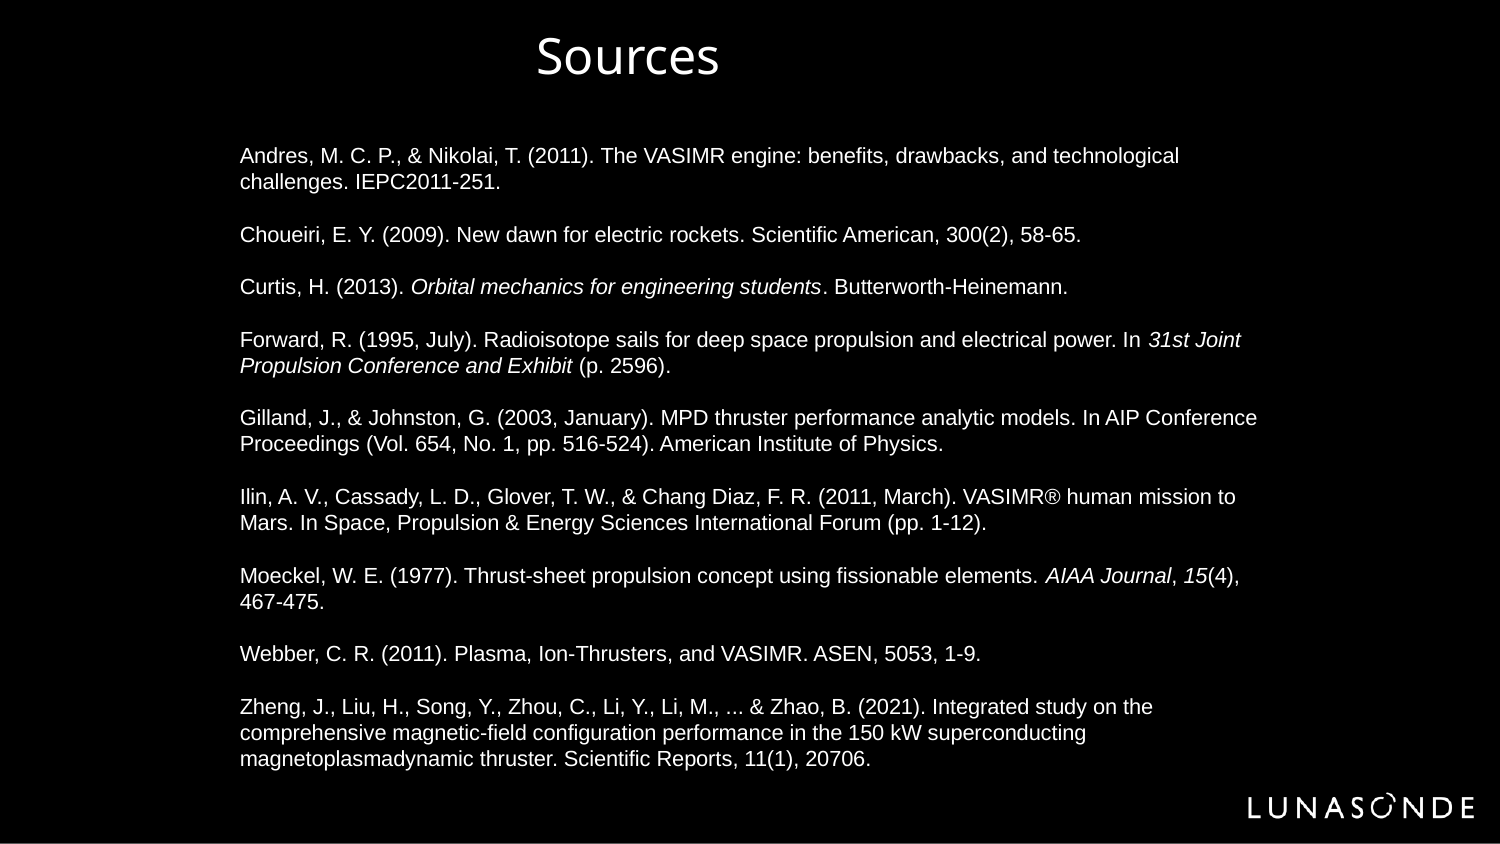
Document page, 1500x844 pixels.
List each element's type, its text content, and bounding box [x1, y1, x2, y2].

text_box Andres, M. C. P., & Nikolai, T. (2011). The VASIMR engine: benefits, drawbacks, and technological challenges. IEPC2011-251. Choueiri, E. Y. (2009). New dawn for electric rockets. Scientific American, 300(2), 58-65. Curtis, H. (2013). Orbital mechanics for engineering students. Butterworth-Heinemann. Forward, R. (1995, July). Radioisotope sails for deep space propulsion and electrical power. In 31st Joint Propulsion Conference and Exhibit (p. 2596). Gilland, J., & Johnston, G. (2003, January). MPD thruster performance analytic models. In AIP Conference Proceedings (Vol. 654, No. 1, pp. 516-524). American Institute of Physics. Ilin, A. V., Cassady, L. D., Glover, T. W., & Chang Diaz, F. R. (2011, March). VASIMR® human mission to Mars. In Space, Propulsion & Energy Sciences International Forum (pp. 1-12). Moeckel, W. E. (1977). Thrust-sheet propulsion concept using fissionable elements. AIAA Journal, 15(4), 467-475. Webber, C. R. (2011). Plasma, Ion-Thrusters, and VASIMR. ASEN, 5053, 1-9. Zheng, J., Liu, H., Song, Y., Zhou, C., Li, Y., Li, M., ... & Zhao, B. (2021). Integrated study on the comprehensive magnetic-field configuration performance in the 150 kW superconducting magnetoplasmadynamic thruster. Scientific Reports, 11(1), 20706. [225, 134, 1300, 779]
picture [1236, 783, 1485, 827]
title Sources [56, 24, 1202, 86]
